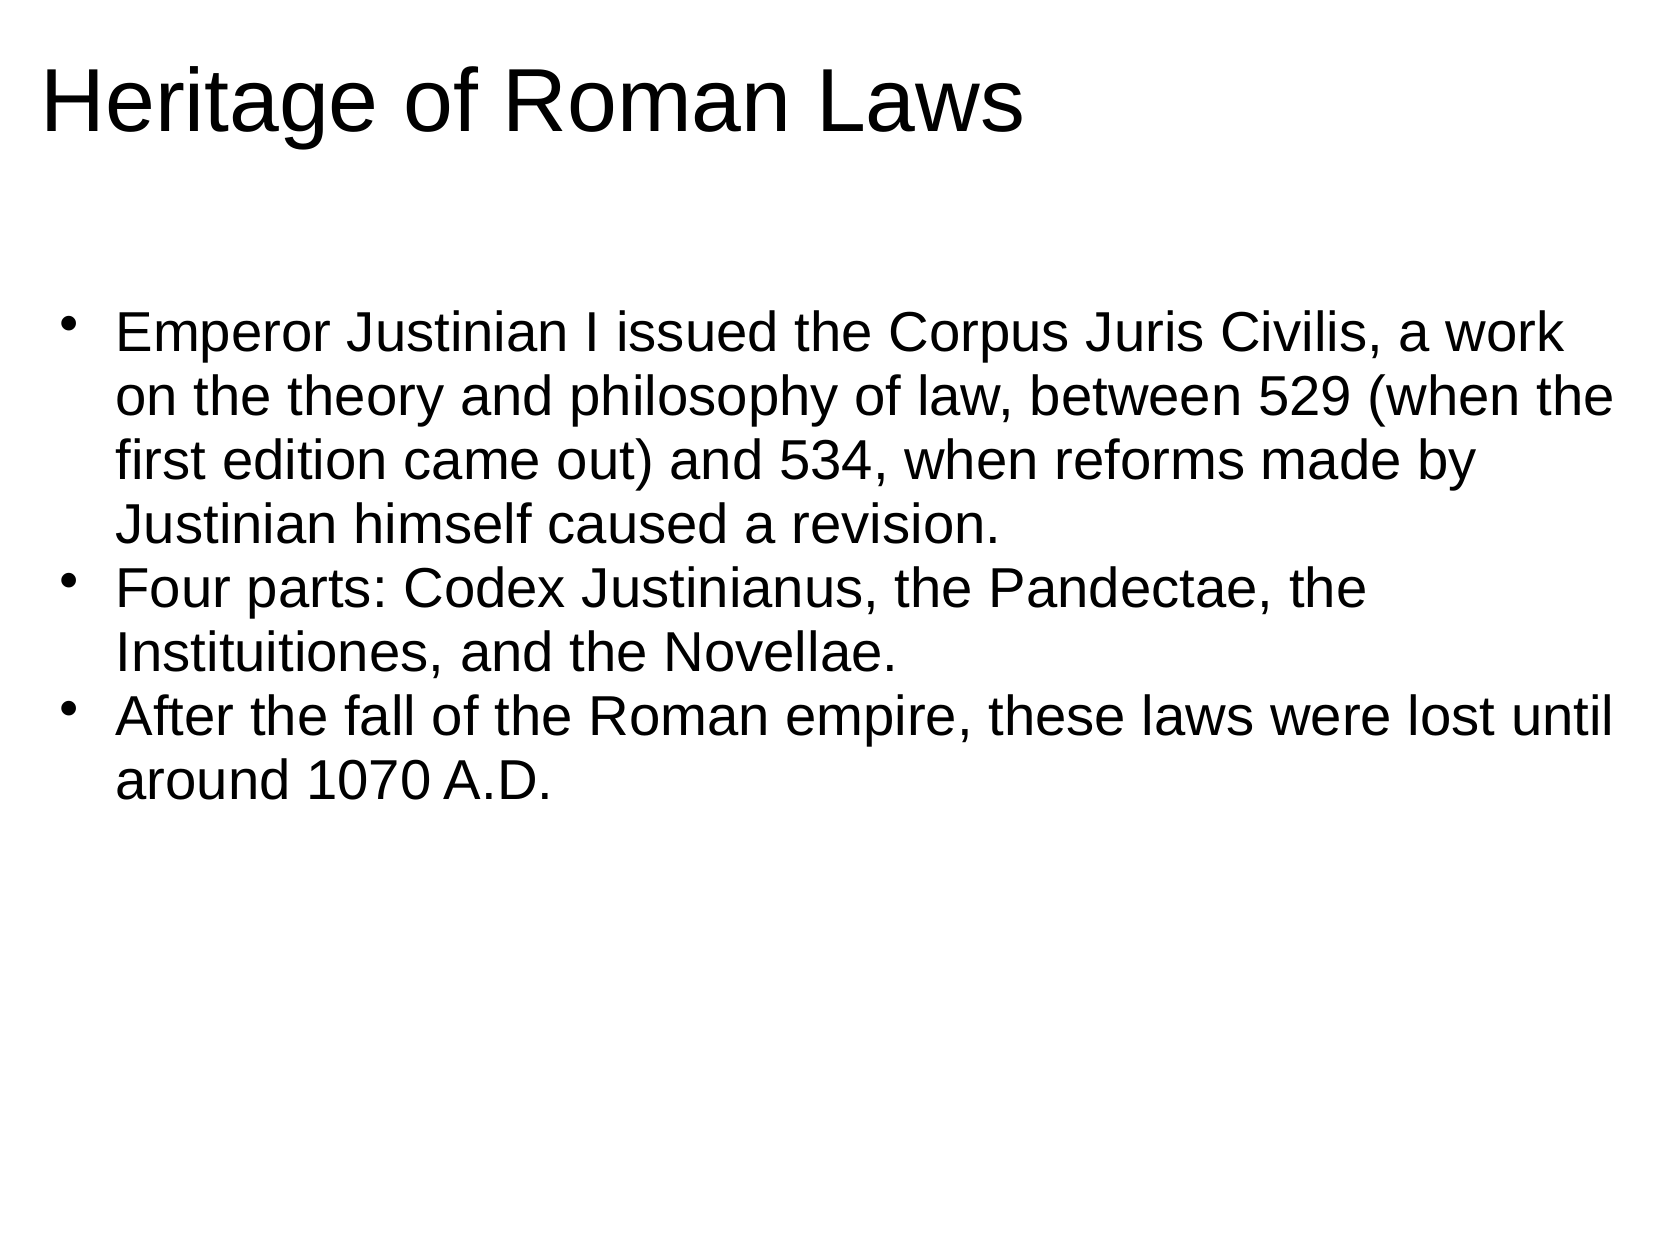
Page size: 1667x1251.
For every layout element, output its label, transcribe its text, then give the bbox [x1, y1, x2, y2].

title Heritage of Roman Laws [40, 49, 1627, 201]
list Emperor Justinian I issued the Corpus Juris Civilis, a work on the theory and philosophy of law, between 529 (when the first edition came out) and 534, when reforms made by Justinian himself caused a revision. Four parts: Codex Justinianus, the Pandectae, the Instituitiones, and the Novellae. After the fall of the Roman empire, these laws were lost until around 1070 A.D. [40, 299, 1627, 1201]
